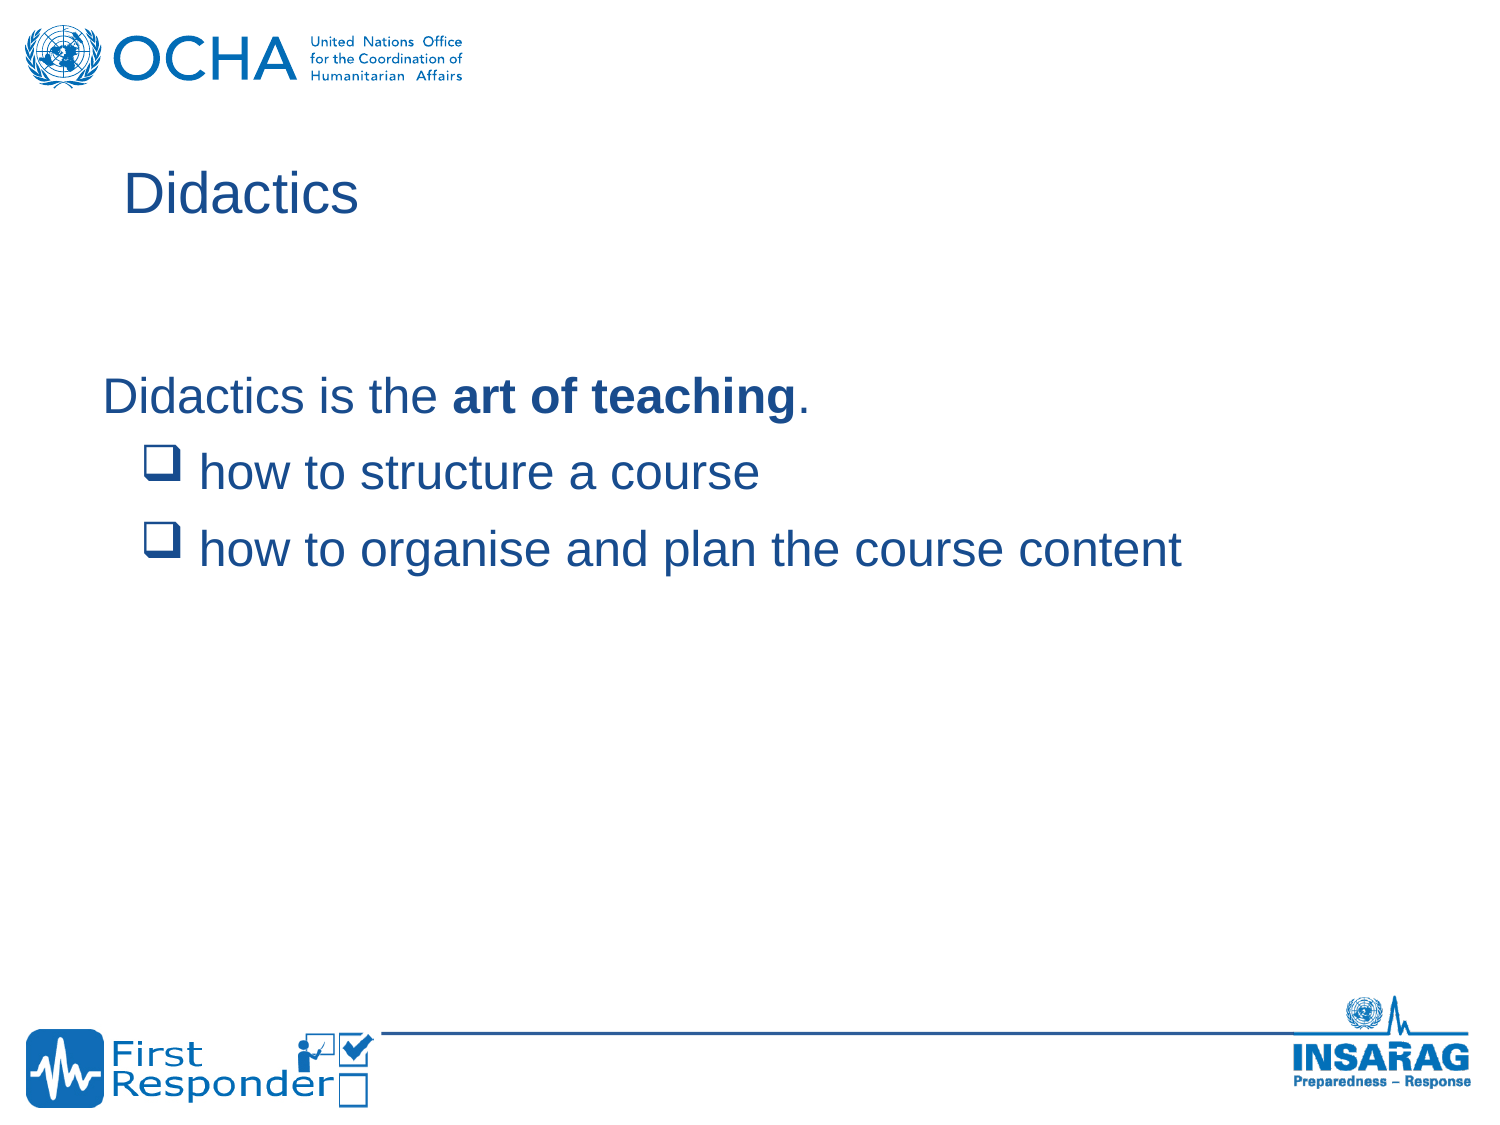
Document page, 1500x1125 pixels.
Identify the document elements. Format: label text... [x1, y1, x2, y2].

list Didactics is the art of teaching. how to structure a course how to organise and plan the course content [87, 324, 1432, 638]
picture [24, 1024, 375, 1113]
text_box Didactics [101, 147, 376, 233]
picture [1287, 995, 1471, 1094]
